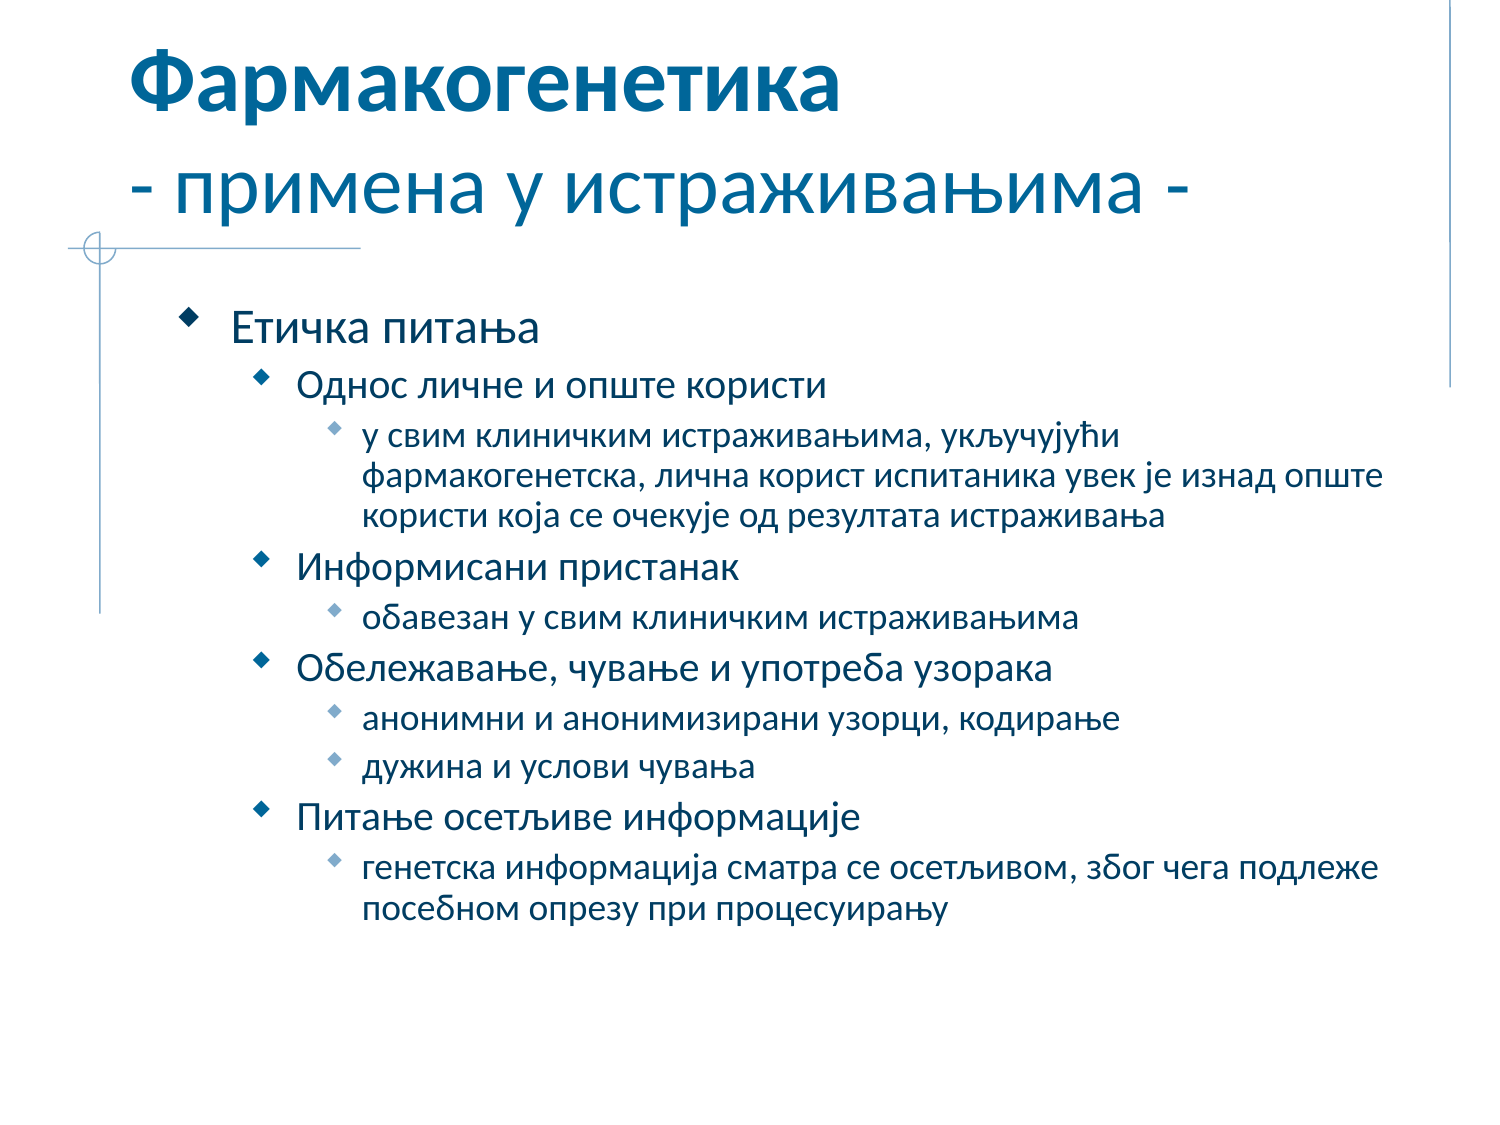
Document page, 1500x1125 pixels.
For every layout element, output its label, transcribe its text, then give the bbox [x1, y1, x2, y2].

title Фармакогенетика - примена у истраживањима - [113, 49, 1436, 238]
list Етичка питања Однос личне и опште користи у свим клиничким истраживањима, укључујући фармакогенетска, лична корист испитаника увек је изнад опште користи која се очекује од резултата истраживања Информисани пристанак oбавезан у свим клиничким истраживањима Обележавање, чување и употреба узорака анонимни и анонимизирани узорци, кодирање дужина и услови чувања Питање осетљиве информације генетска информација сматра се осетљивом, због чега подлеже посебном опрезу при процесуирању [159, 292, 1426, 1036]
